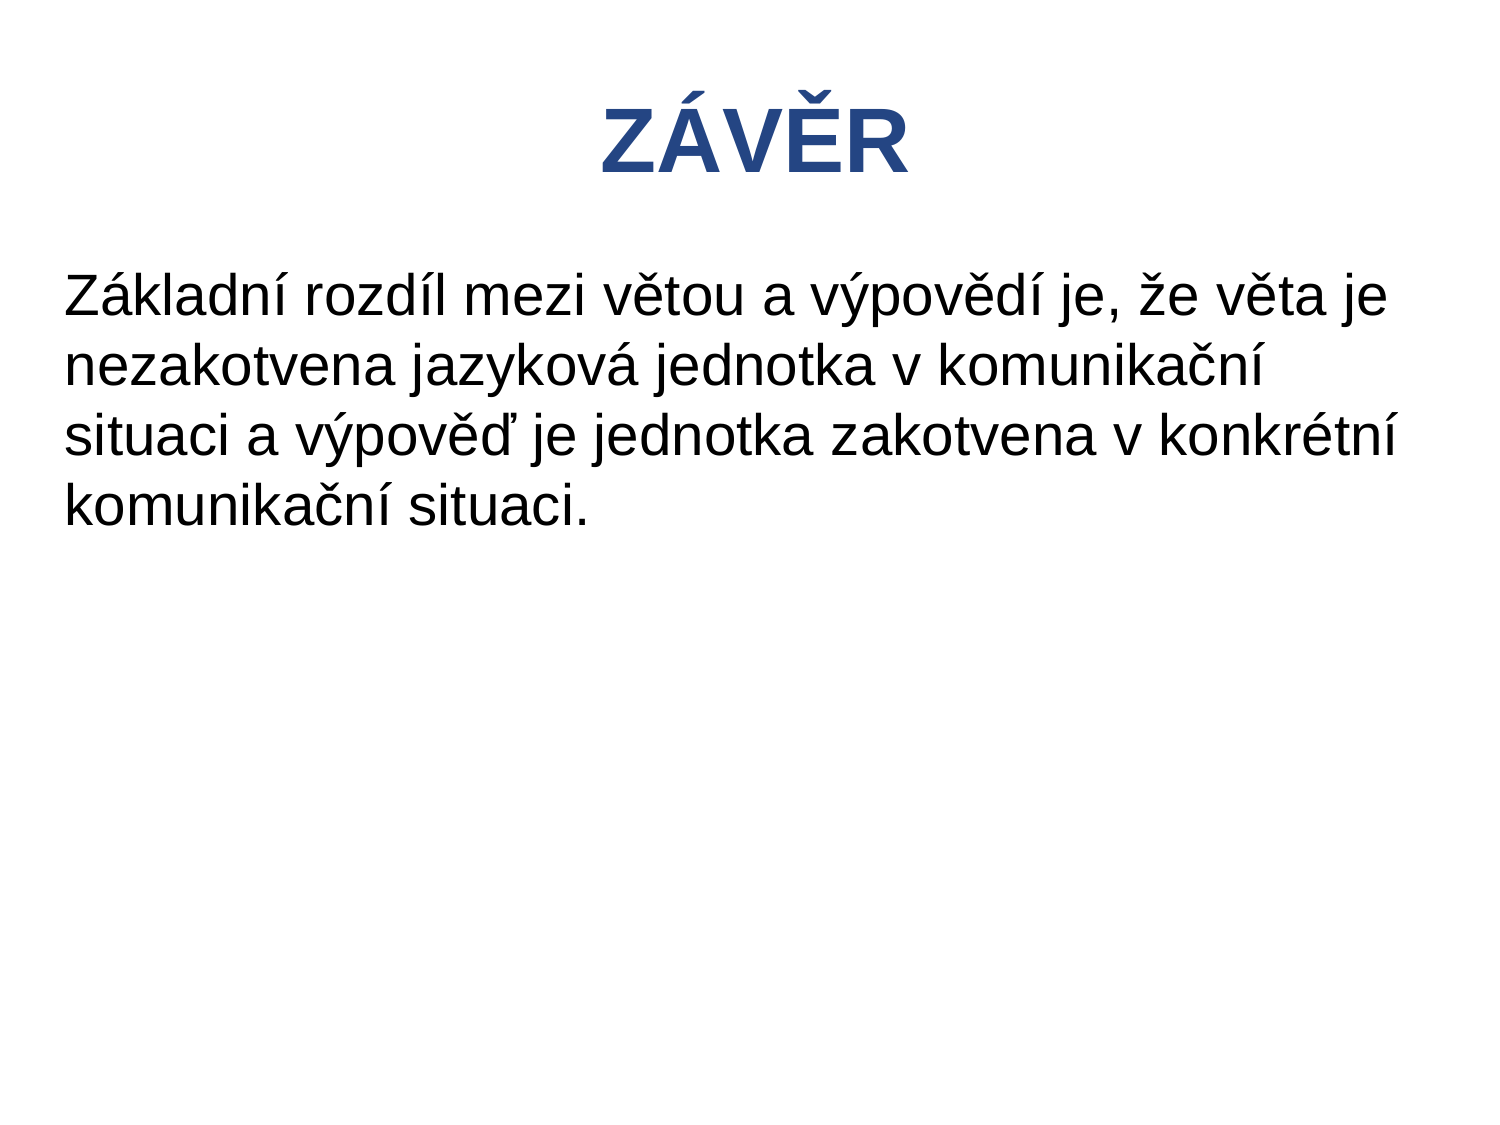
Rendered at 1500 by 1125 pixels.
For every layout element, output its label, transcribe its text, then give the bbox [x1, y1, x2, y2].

text_box Základní rozdíl mezi větou a výpovědí je, že věta je nezakotvena jazyková jednotka v komunikační situaci a výpověď je jednotka zakotvena v konkrétní komunikační situaci. [49, 249, 1463, 545]
text_box ZÁVĚR [49, 62, 1463, 199]
